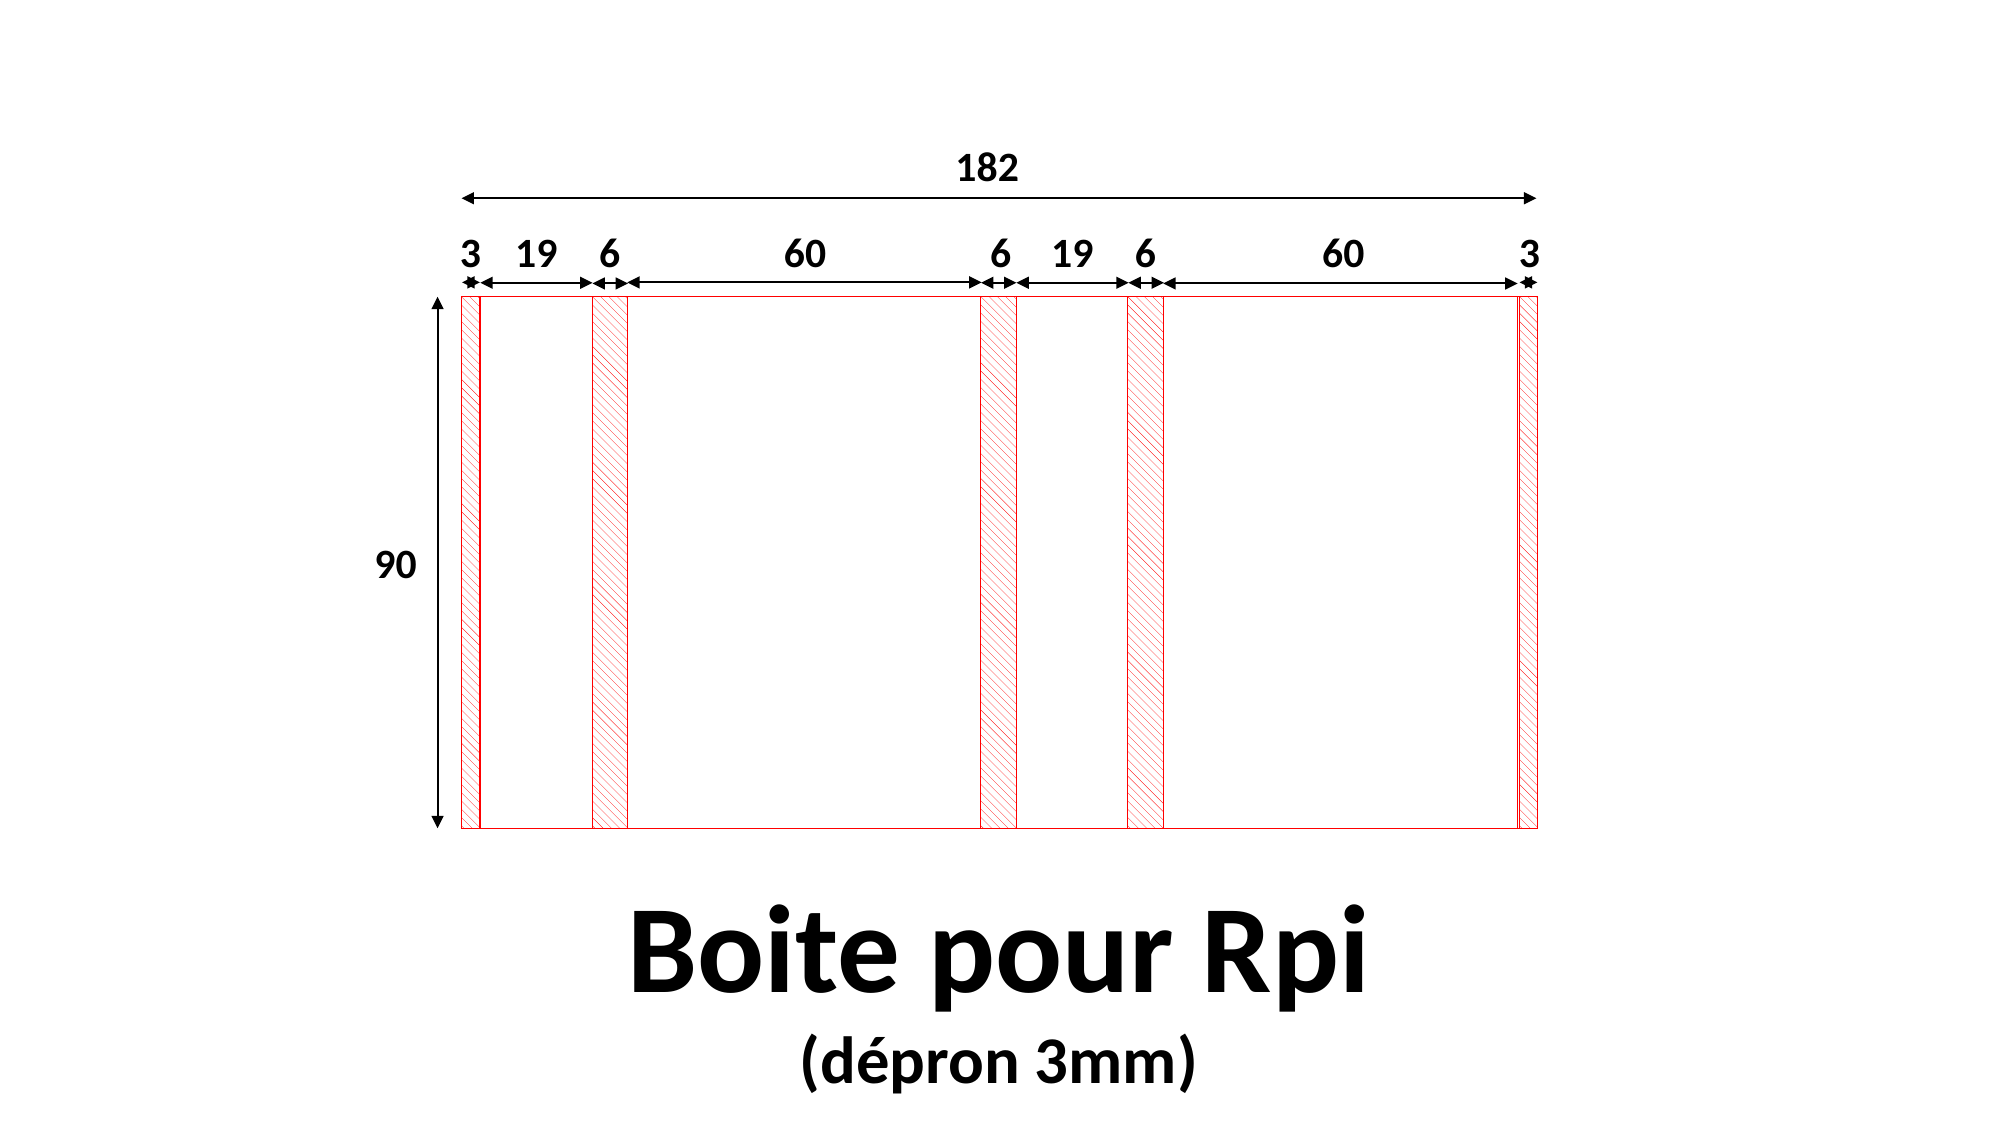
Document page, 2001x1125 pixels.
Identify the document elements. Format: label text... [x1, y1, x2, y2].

text_box [460, 296, 480, 829]
text_box v [629, 296, 980, 829]
text_box 19 [495, 218, 578, 282]
text_box 3 [429, 218, 495, 284]
text_box Boite pour Rpi (dépron 3mm) [569, 859, 1429, 1105]
text_box v [1164, 296, 1519, 829]
text_box 6 [959, 218, 1031, 282]
text_box [591, 296, 629, 829]
text_box 90 [354, 529, 437, 595]
text_box 182 [936, 132, 1039, 198]
text_box [1127, 296, 1164, 829]
text_box 60 [763, 218, 847, 282]
text_box [1519, 296, 1538, 829]
text_box 6 [1114, 218, 1187, 283]
text_box 3 [1488, 218, 1571, 284]
text_box 19 [1031, 218, 1114, 282]
text_box [980, 296, 1017, 829]
text_box 6 [578, 218, 652, 283]
text_box [480, 296, 591, 829]
text_box [1017, 296, 1127, 829]
text_box 60 [1301, 218, 1385, 283]
